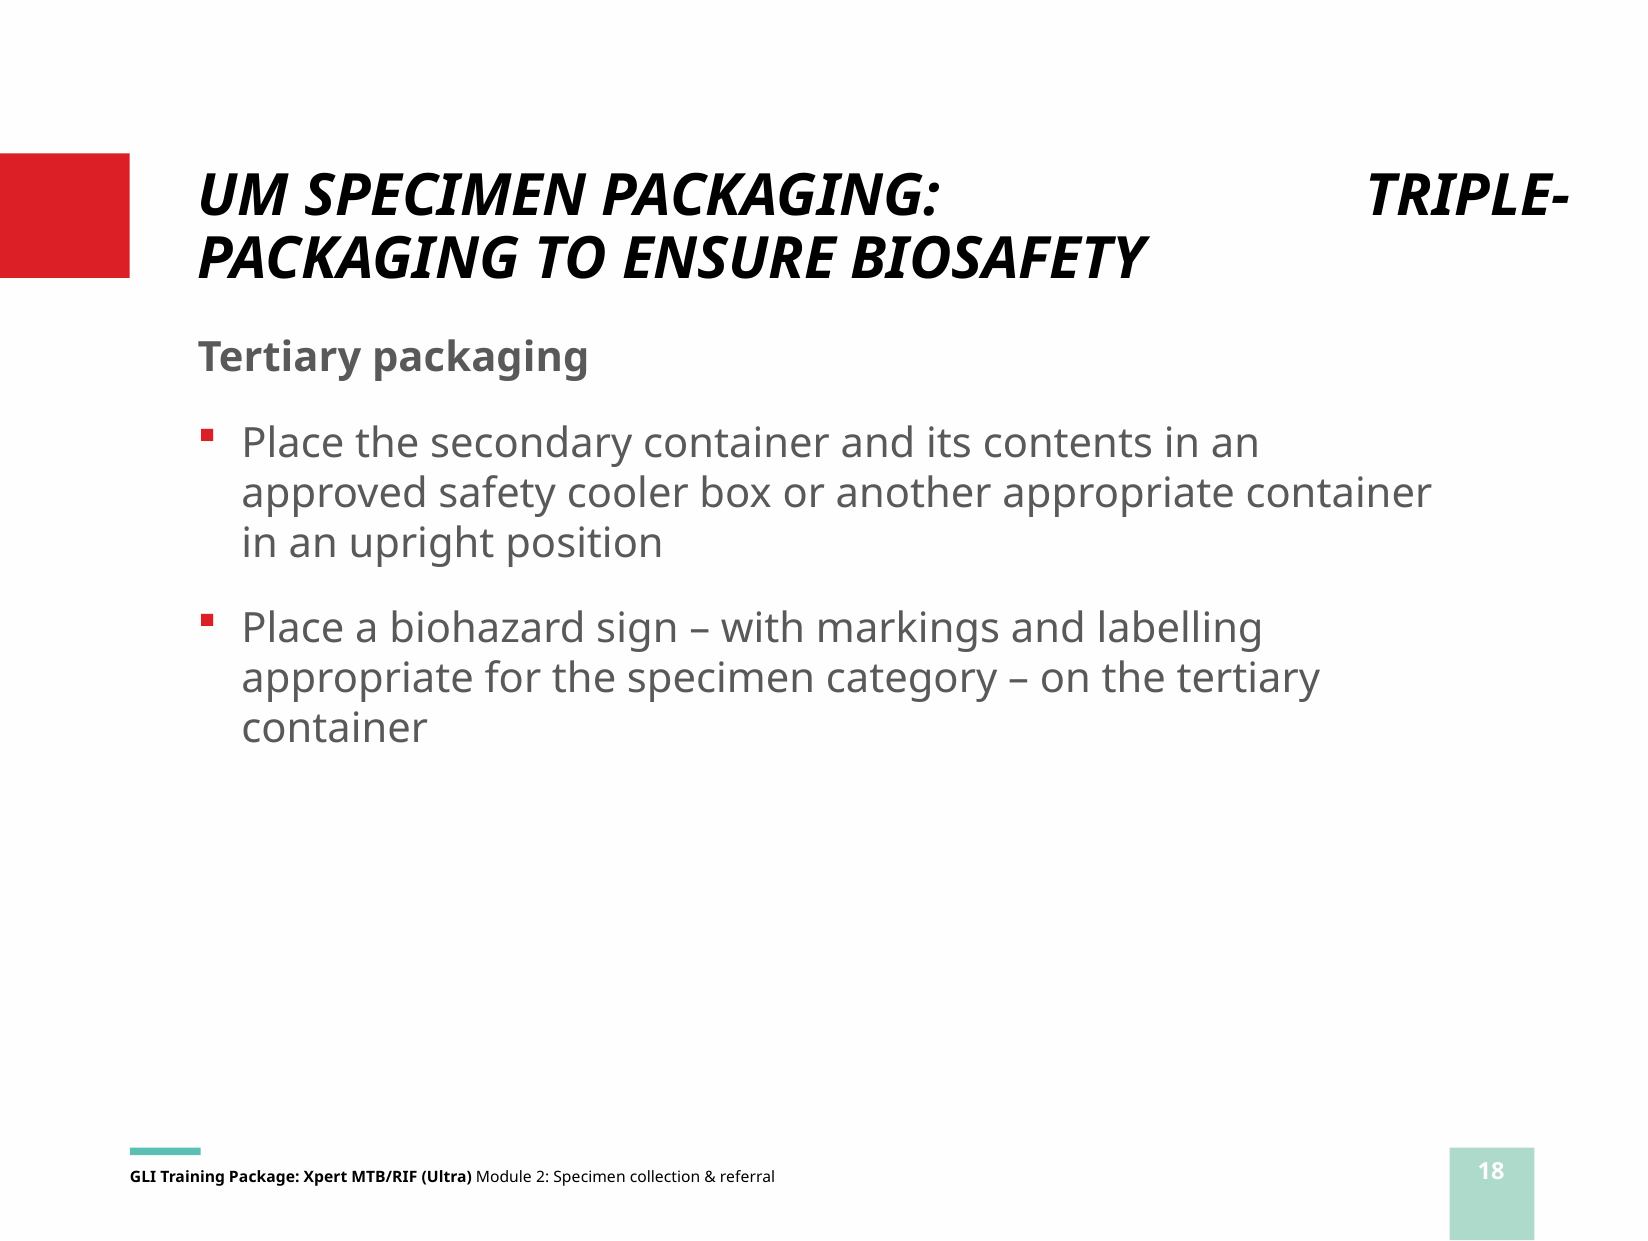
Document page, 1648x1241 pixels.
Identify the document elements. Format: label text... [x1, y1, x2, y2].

list Tertiary packaging Place the secondary container and its contents in an approved safety cooler box or another appropriate container in an upright position Place a biohazard sign – with markings and labelling appropriate for the specimen category – on the tertiary container [197, 330, 1450, 1087]
title UM SPECIMEN PACKAGING: TRIPLE-PACKAGING TO ENSURE BIOSAFETY [197, 150, 1574, 307]
